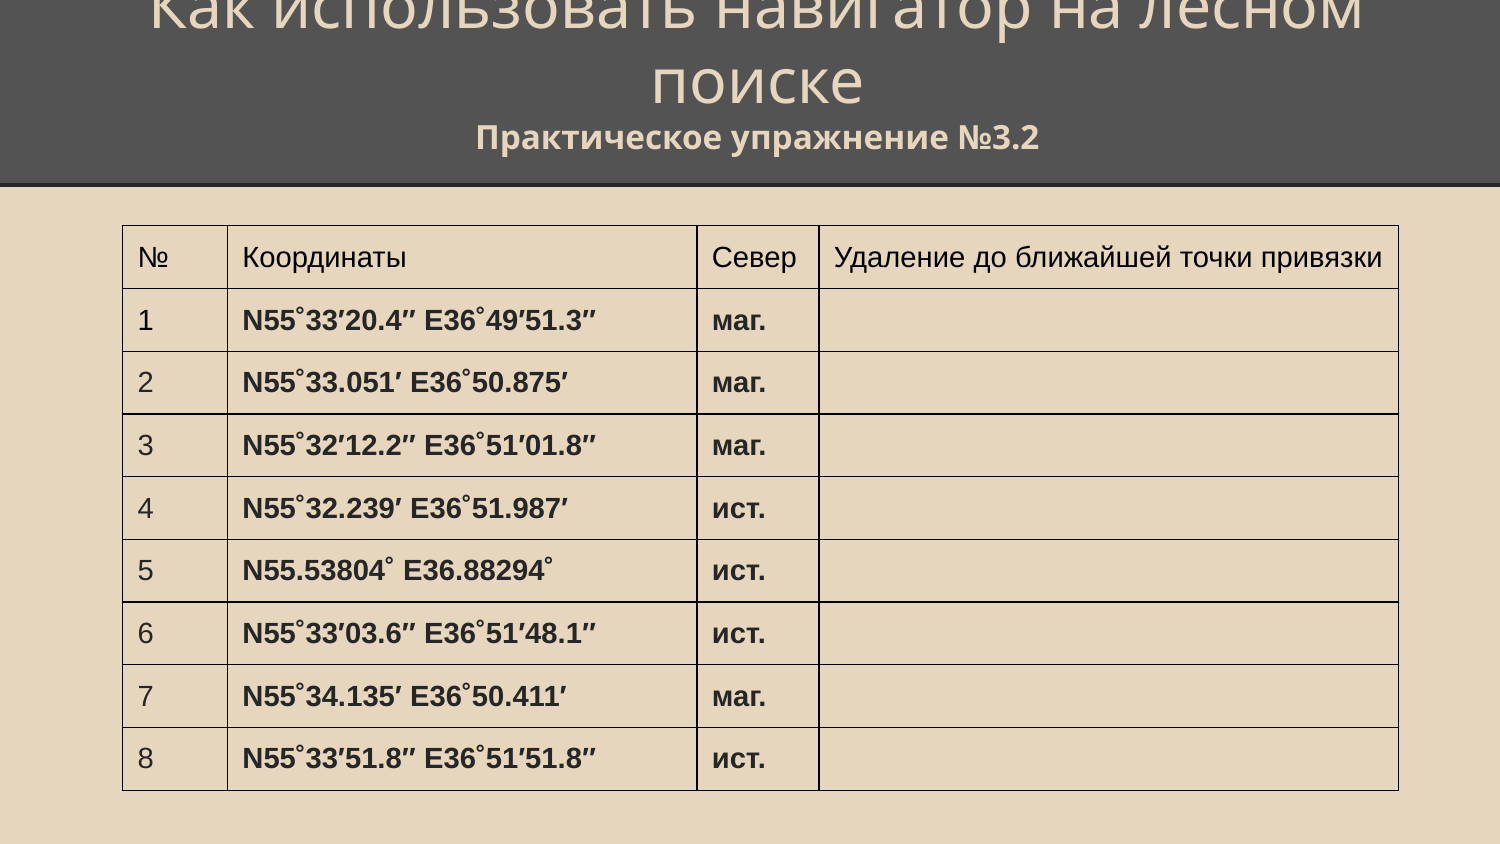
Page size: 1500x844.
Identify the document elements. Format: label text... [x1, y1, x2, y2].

table_cell N55˚33′51.8″ E36˚51′51.8″ [228, 728, 696, 790]
title Как использовать навигатор на лесном поиске Практическое упражнение №3.2 [24, 10, 1492, 172]
table_cell маг. [698, 352, 818, 413]
table_cell N55˚33′20.4″ E36˚49′51.3″ [228, 289, 696, 351]
table_cell маг. [698, 415, 818, 476]
table_cell [820, 415, 1398, 476]
table_cell ист. [698, 477, 818, 539]
table_header Север [698, 226, 818, 288]
table_cell [820, 352, 1398, 413]
table_cell ист. [698, 603, 818, 664]
table_header Координаты [228, 226, 696, 288]
table_cell 2 [123, 352, 227, 413]
table_cell 5 [123, 540, 227, 601]
table_cell 6 [123, 603, 227, 664]
table_cell [820, 665, 1398, 727]
table_cell [820, 477, 1398, 539]
table_cell маг. [698, 289, 818, 351]
table_cell маг. [698, 665, 818, 727]
table_cell N55˚33.051′ E36˚50.875′ [228, 352, 696, 413]
table_cell N55˚33′03.6″ E36˚51′48.1″ [228, 603, 696, 664]
table_cell ист. [698, 728, 818, 790]
table_cell N55˚32′12.2″ E36˚51′01.8″ [228, 415, 696, 476]
table_cell 8 [123, 728, 227, 790]
table_cell 7 [123, 665, 227, 727]
table_cell N55˚34.135′ E36˚50.411′ [228, 665, 696, 727]
table_cell 4 [123, 477, 227, 539]
table_cell N55.53804˚ E36.88294˚ [228, 540, 696, 601]
table_cell [820, 728, 1398, 790]
table_cell N55˚32.239′ E36˚51.987′ [228, 477, 696, 539]
table_header Удаление до ближайшей точки привязки [820, 226, 1398, 288]
table_cell [820, 540, 1398, 601]
table_cell 1 [123, 289, 227, 351]
table_cell [820, 289, 1398, 351]
table_cell 3 [123, 415, 227, 476]
table_cell [820, 603, 1398, 664]
table_header № [123, 226, 227, 288]
table_cell ист. [698, 540, 818, 601]
